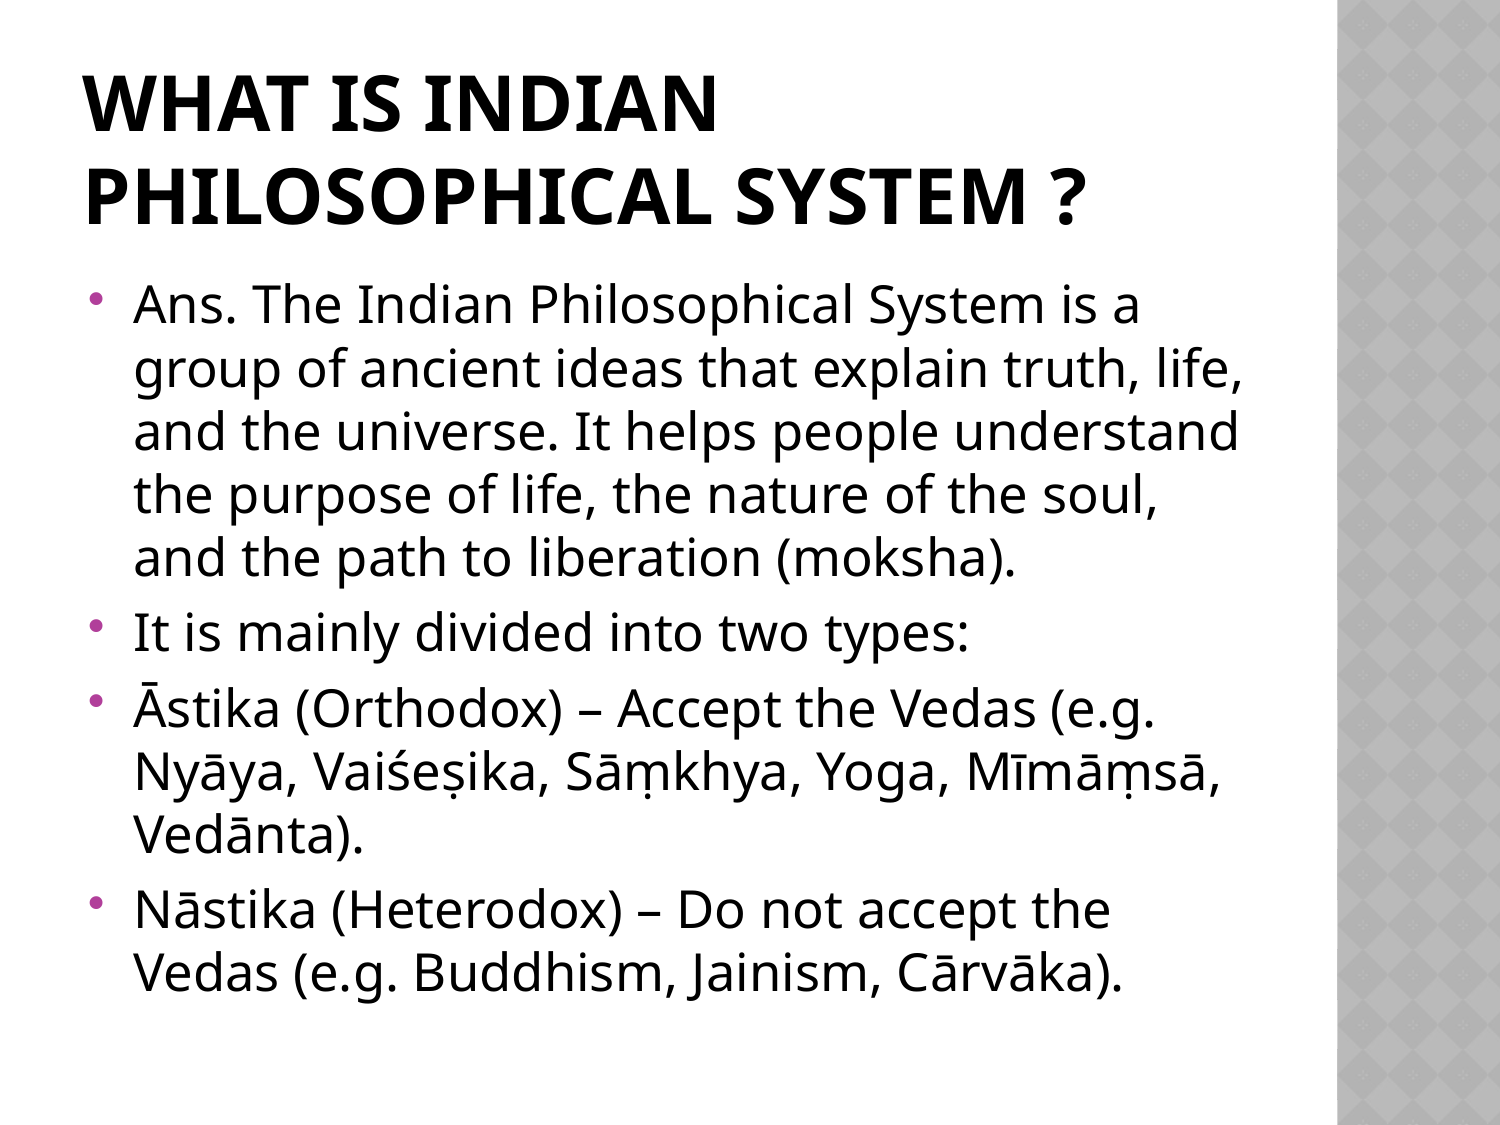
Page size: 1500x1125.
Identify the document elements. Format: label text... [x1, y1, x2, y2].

title What is indian Philosophical system ? [75, 52, 1263, 240]
list Ans. The Indian Philosophical System is a group of ancient ideas that explain truth, life, and the universe. It helps people understand the purpose of life, the nature of the soul, and the path to liberation (moksha). It is mainly divided into two types: Āstika (Orthodox) – Accept the Vedas (e.g. Nyāya, Vaiśeṣika, Sāṃkhya, Yoga, Mīmāṃsā, Vedānta). Nāstika (Heterodox) – Do not accept the Vedas (e.g. Buddhism, Jainism, Cārvāka). [75, 264, 1263, 1059]
